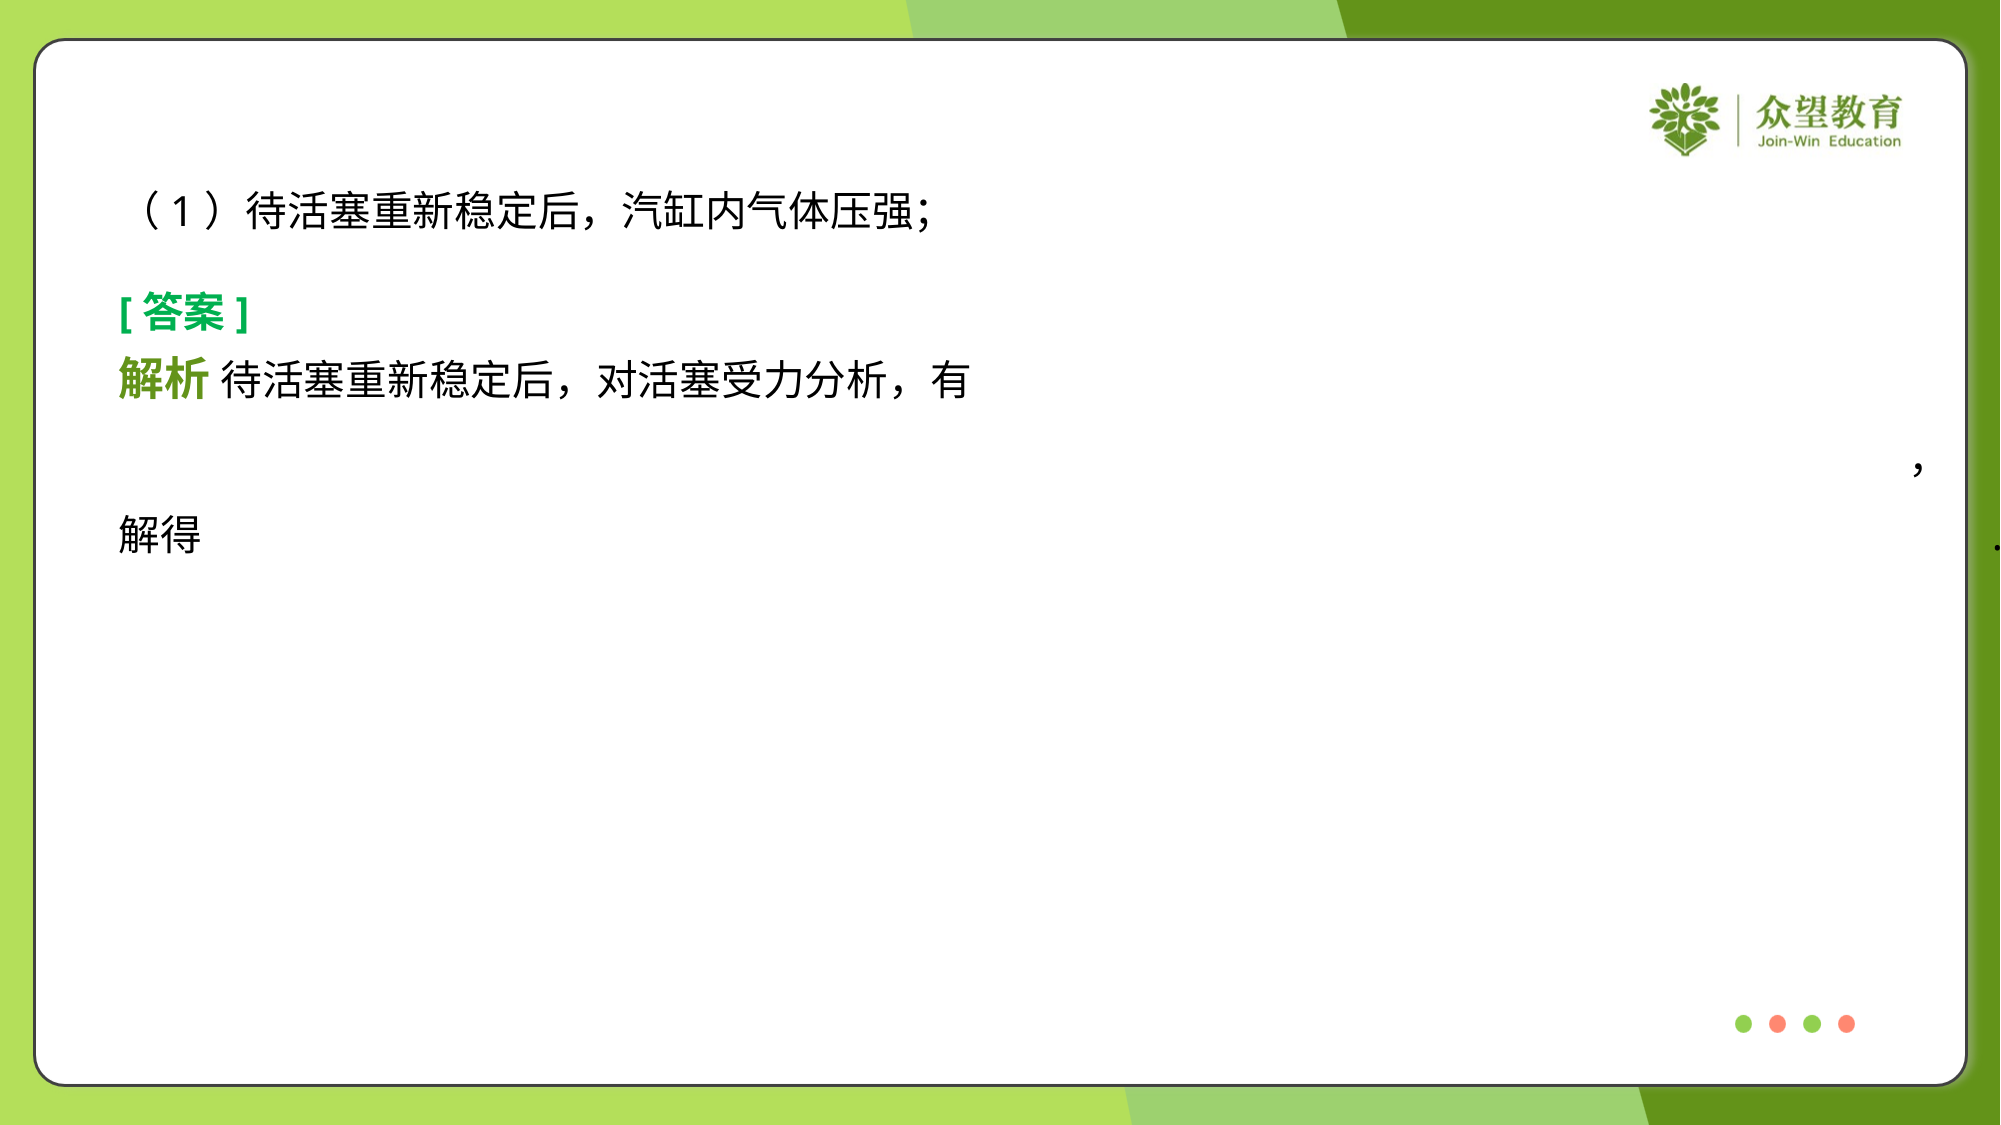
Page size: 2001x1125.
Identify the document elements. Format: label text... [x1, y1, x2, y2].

picture [0, 0, 2000, 1125]
text_box （1）待活塞重新稳定后，汽缸内气体压强； [118, 159, 1883, 227]
